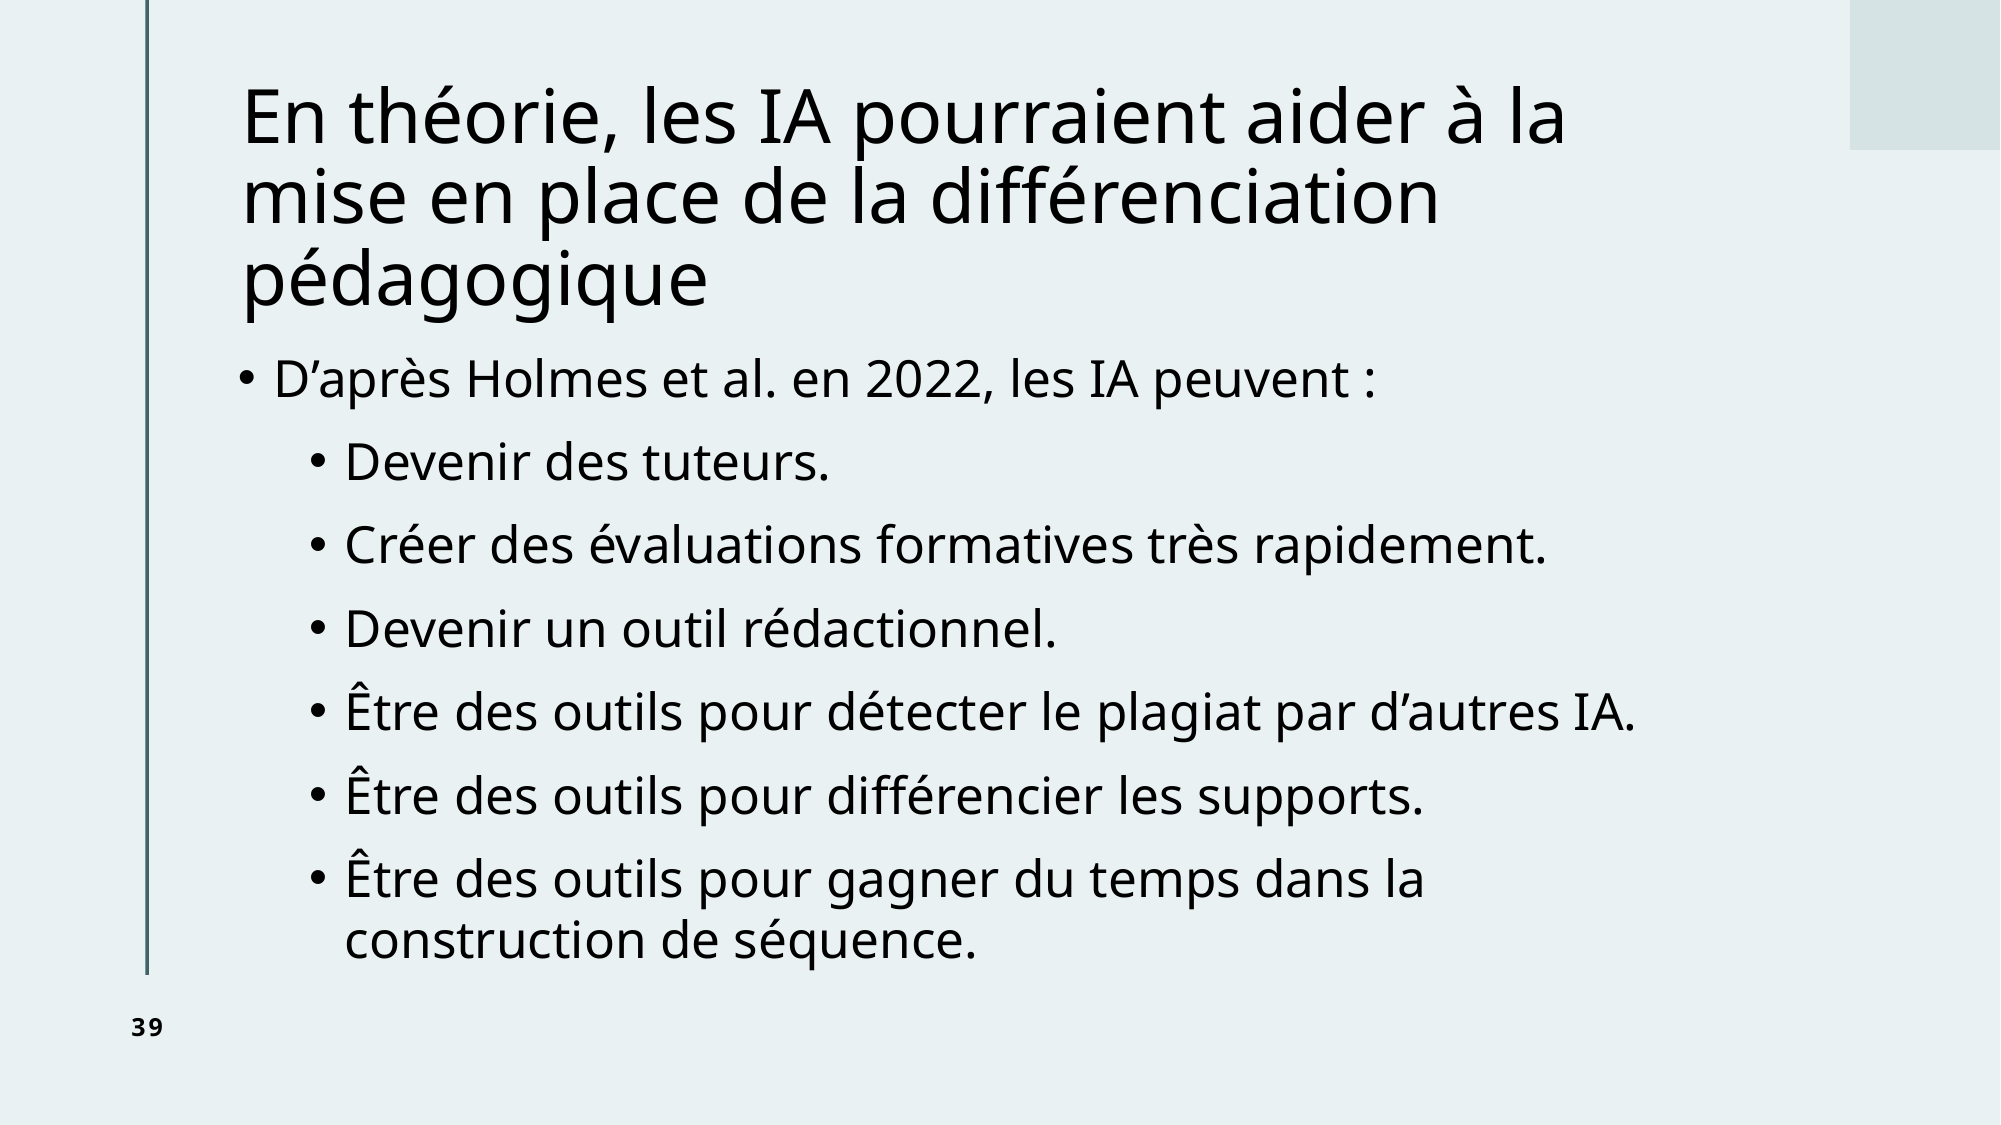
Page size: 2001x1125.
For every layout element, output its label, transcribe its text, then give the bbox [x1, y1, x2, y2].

title En théorie, les IA pourraient aider à la mise en place de la différenciation pédagogique [240, 82, 1743, 317]
list D’après Holmes et al. en 2022, les IA peuvent : Devenir des tuteurs. Créer des évaluations formatives très rapidement. Devenir un outil rédactionnel. Être des outils pour détecter le plagiat par d’autres IA. Être des outils pour différencier les supports. Être des outils pour gagner du temps dans la construction de séquence. [237, 345, 1641, 1022]
slide_number 39 [67, 975, 227, 1082]
